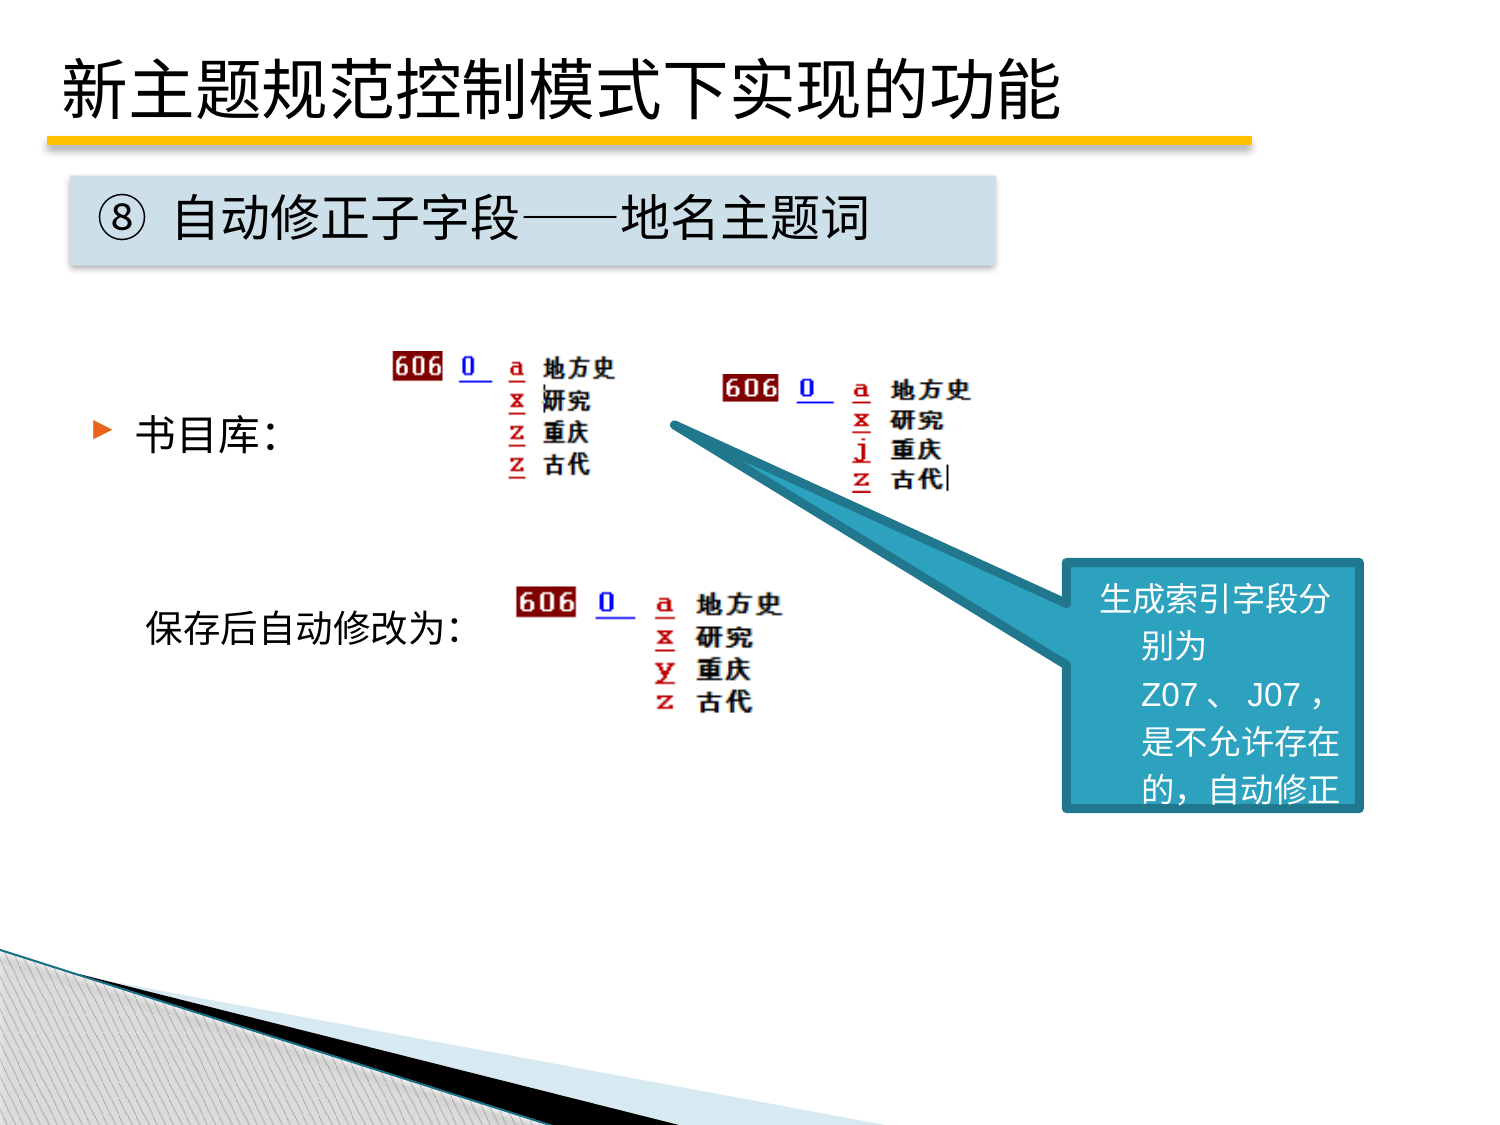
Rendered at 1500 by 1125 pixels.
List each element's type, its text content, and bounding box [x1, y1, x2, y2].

picture [374, 351, 669, 481]
text_box ⑧ 自动修正子字段——地名主题词 [66, 171, 1001, 270]
text_box 生成索引字段分别为Z07、J07，是不允许存在的，自动修正为Y07 [674, 420, 708, 451]
text_box 生成索引字段分别为Z07、J07，是不允许存在的，自动修正为Y07 [796, 505, 1364, 814]
text_box 保存后自动修改为： [130, 597, 497, 658]
text_box 新主题规范控制模式下实现的功能 [46, 35, 1102, 136]
list 书目库： [75, 328, 319, 981]
picture [503, 585, 833, 716]
picture [714, 374, 1009, 494]
